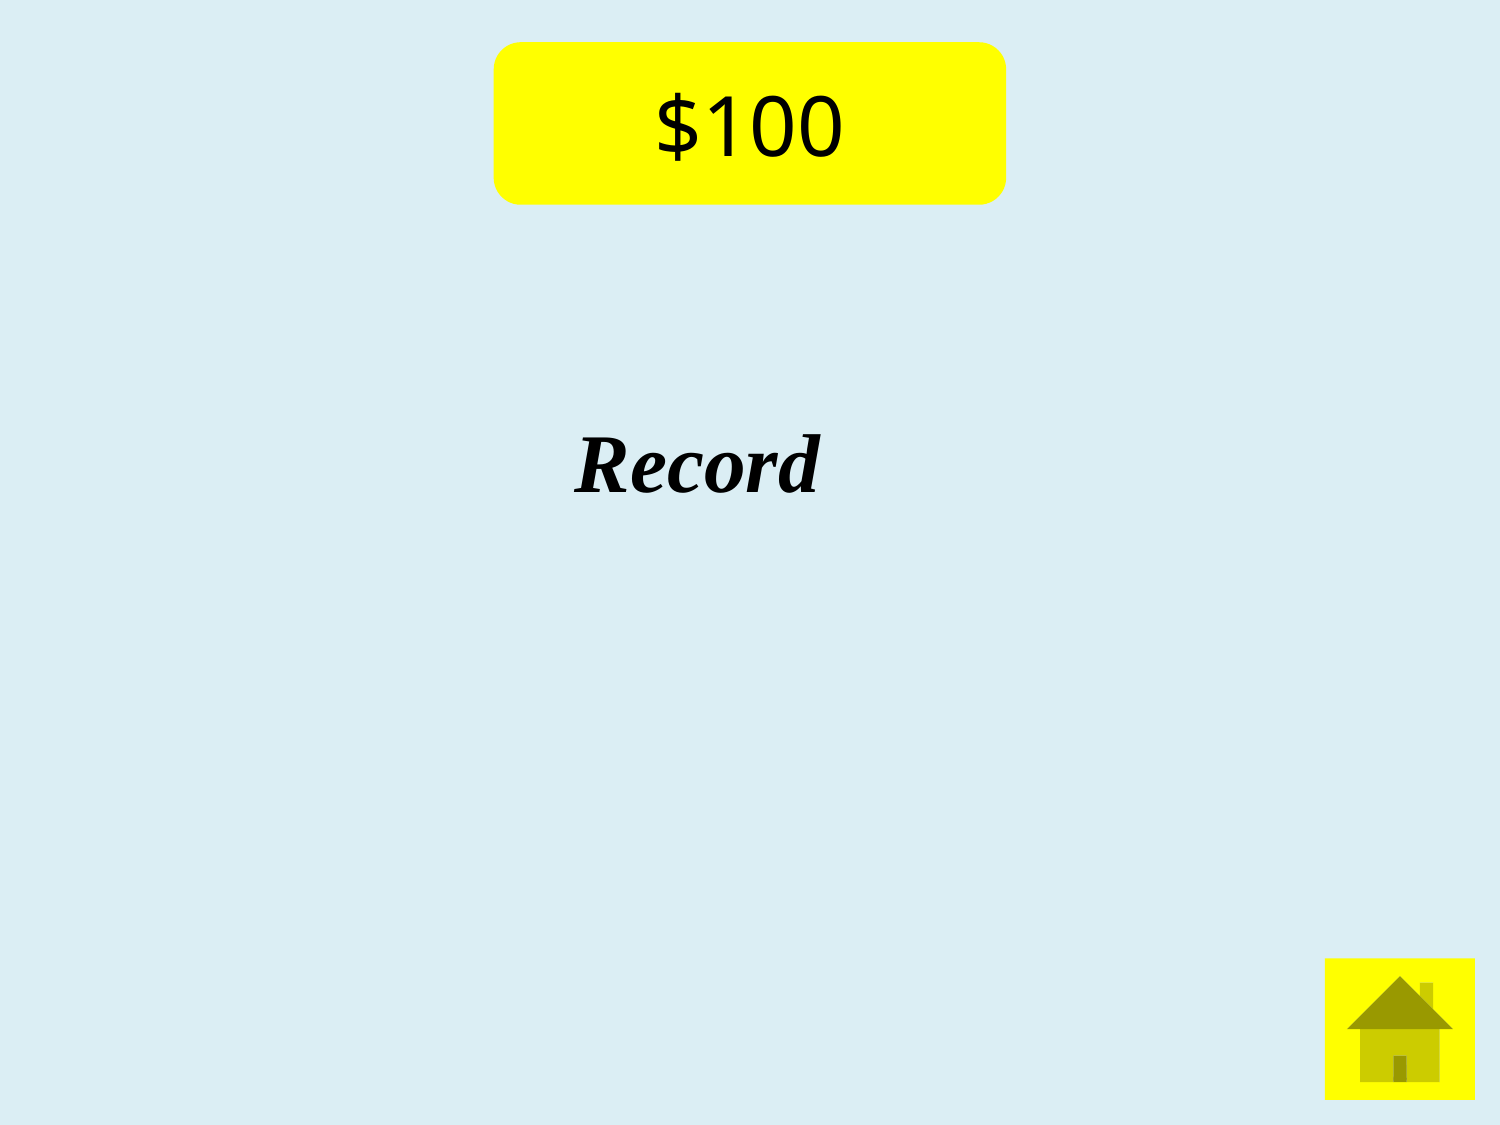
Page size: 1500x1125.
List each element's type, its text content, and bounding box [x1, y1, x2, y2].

text_box $100 [493, 42, 1007, 205]
slide_number 34 [1074, 1042, 1425, 1103]
text_box Record [62, 401, 1333, 634]
text_box [1324, 960, 1475, 1100]
